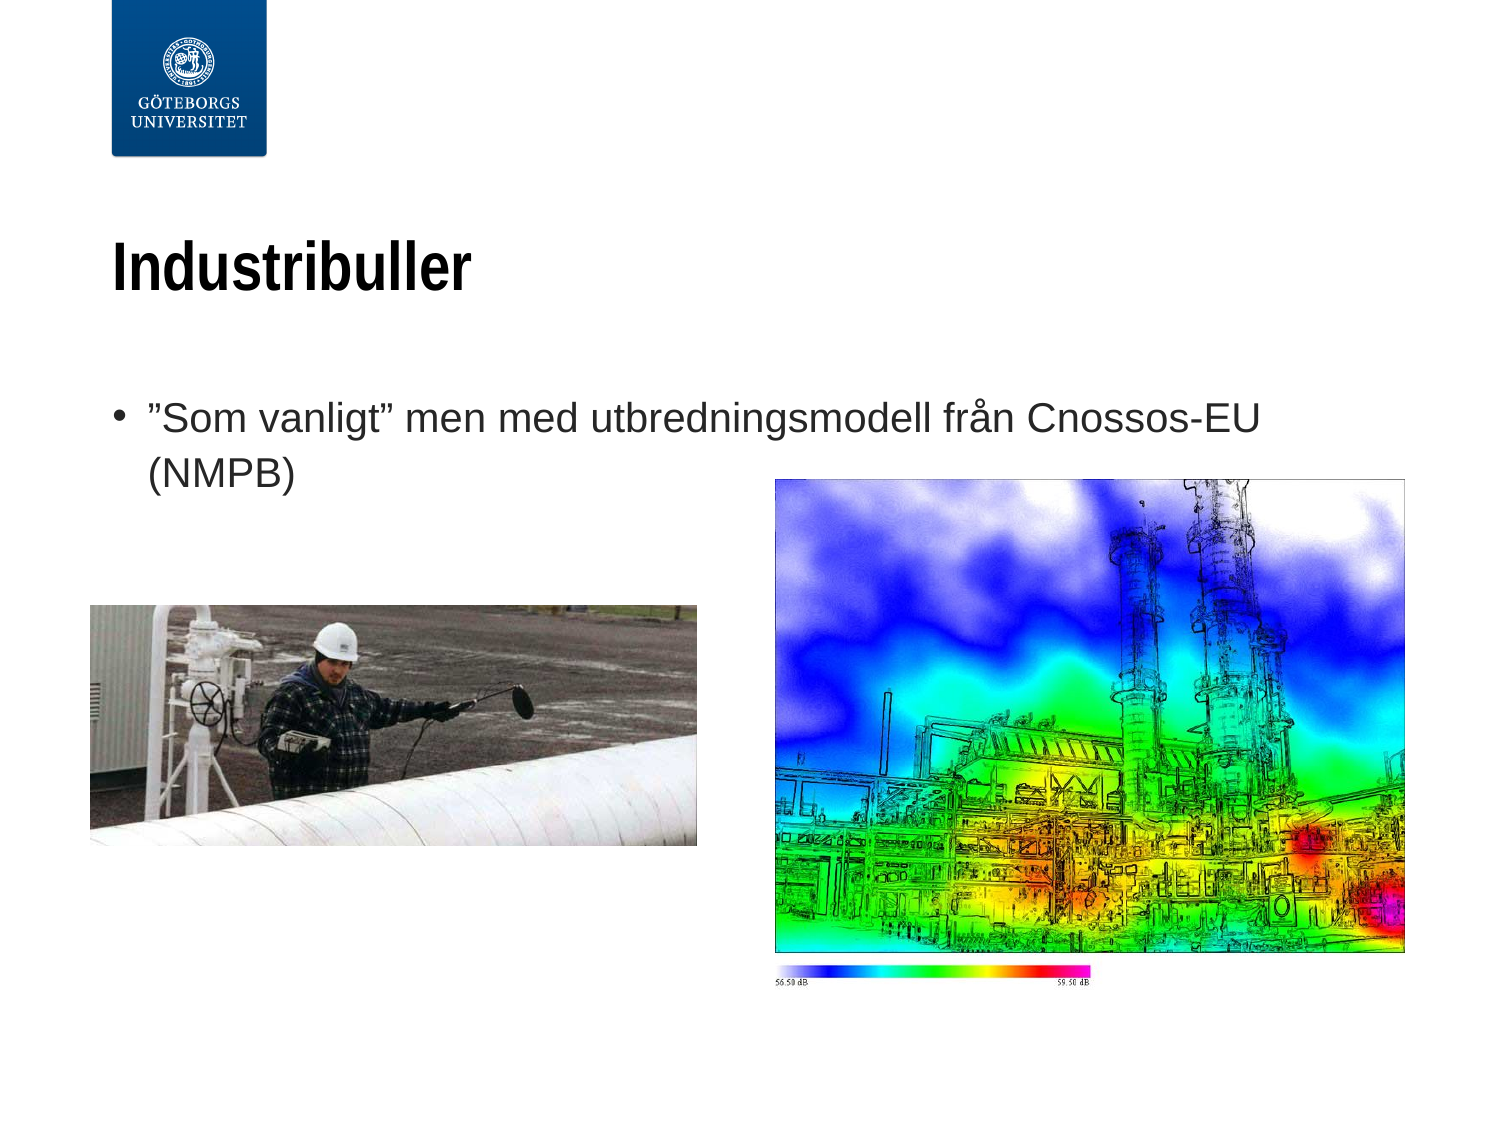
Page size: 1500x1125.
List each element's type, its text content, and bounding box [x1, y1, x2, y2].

list ”Som vanligt” men med utbredningsmodell från Cnossos-EU (NMPB) [112, 385, 1341, 1012]
picture [110, 0, 268, 159]
picture [774, 479, 1406, 990]
picture [89, 605, 697, 847]
title Industribuller [112, 231, 1412, 362]
picture [881, 768, 887, 778]
